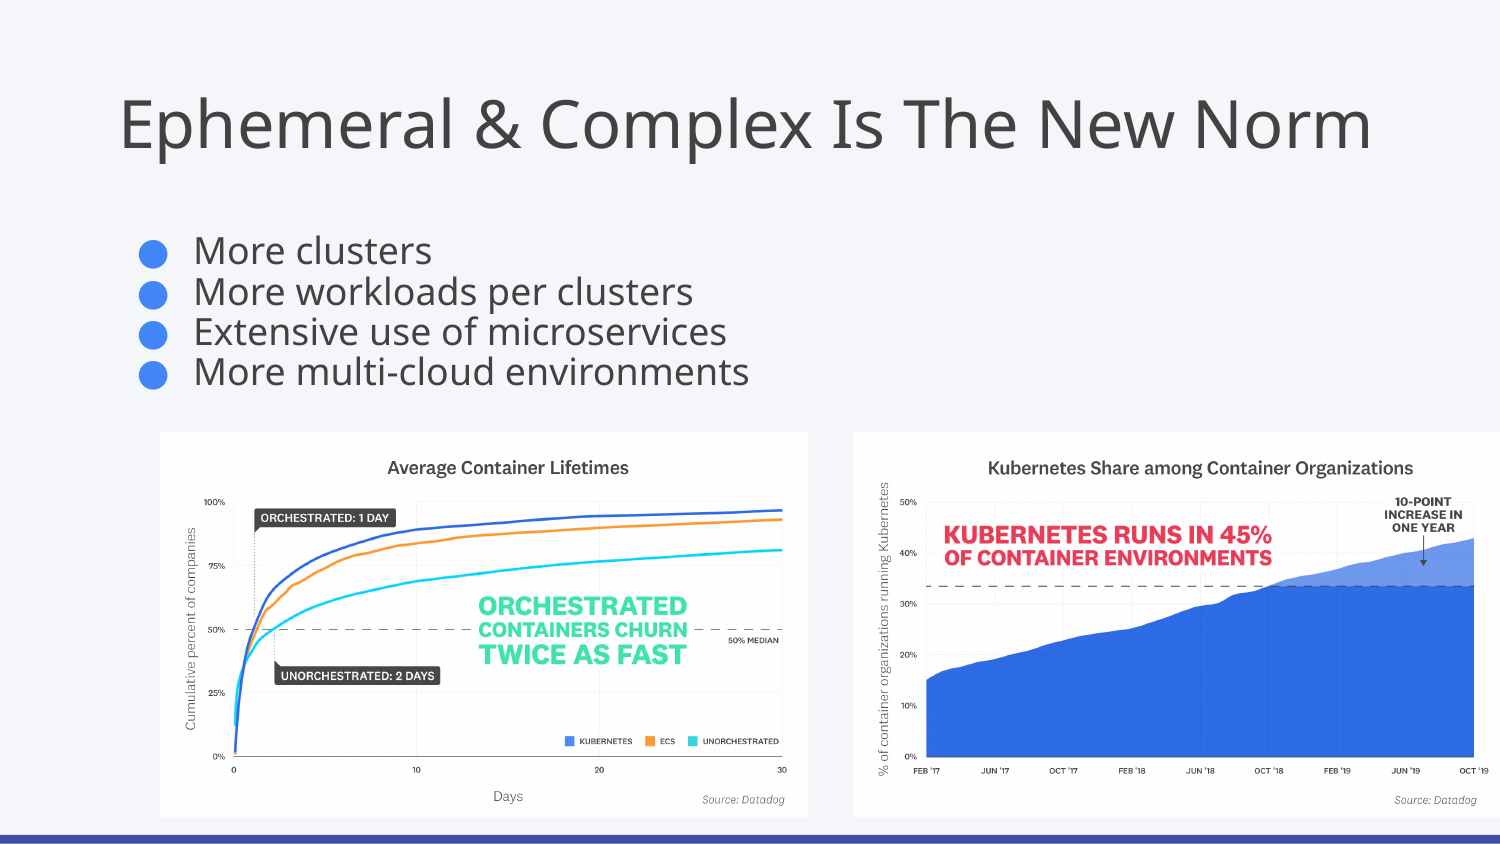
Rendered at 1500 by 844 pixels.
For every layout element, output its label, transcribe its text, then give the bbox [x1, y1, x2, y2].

title Ephemeral & Complex Is The New Norm [103, 44, 1397, 208]
list More clusters More workloads per clusters Extensive use of microservices More multi-cloud environments [103, 224, 1397, 760]
picture [160, 432, 808, 817]
picture [852, 432, 1500, 817]
